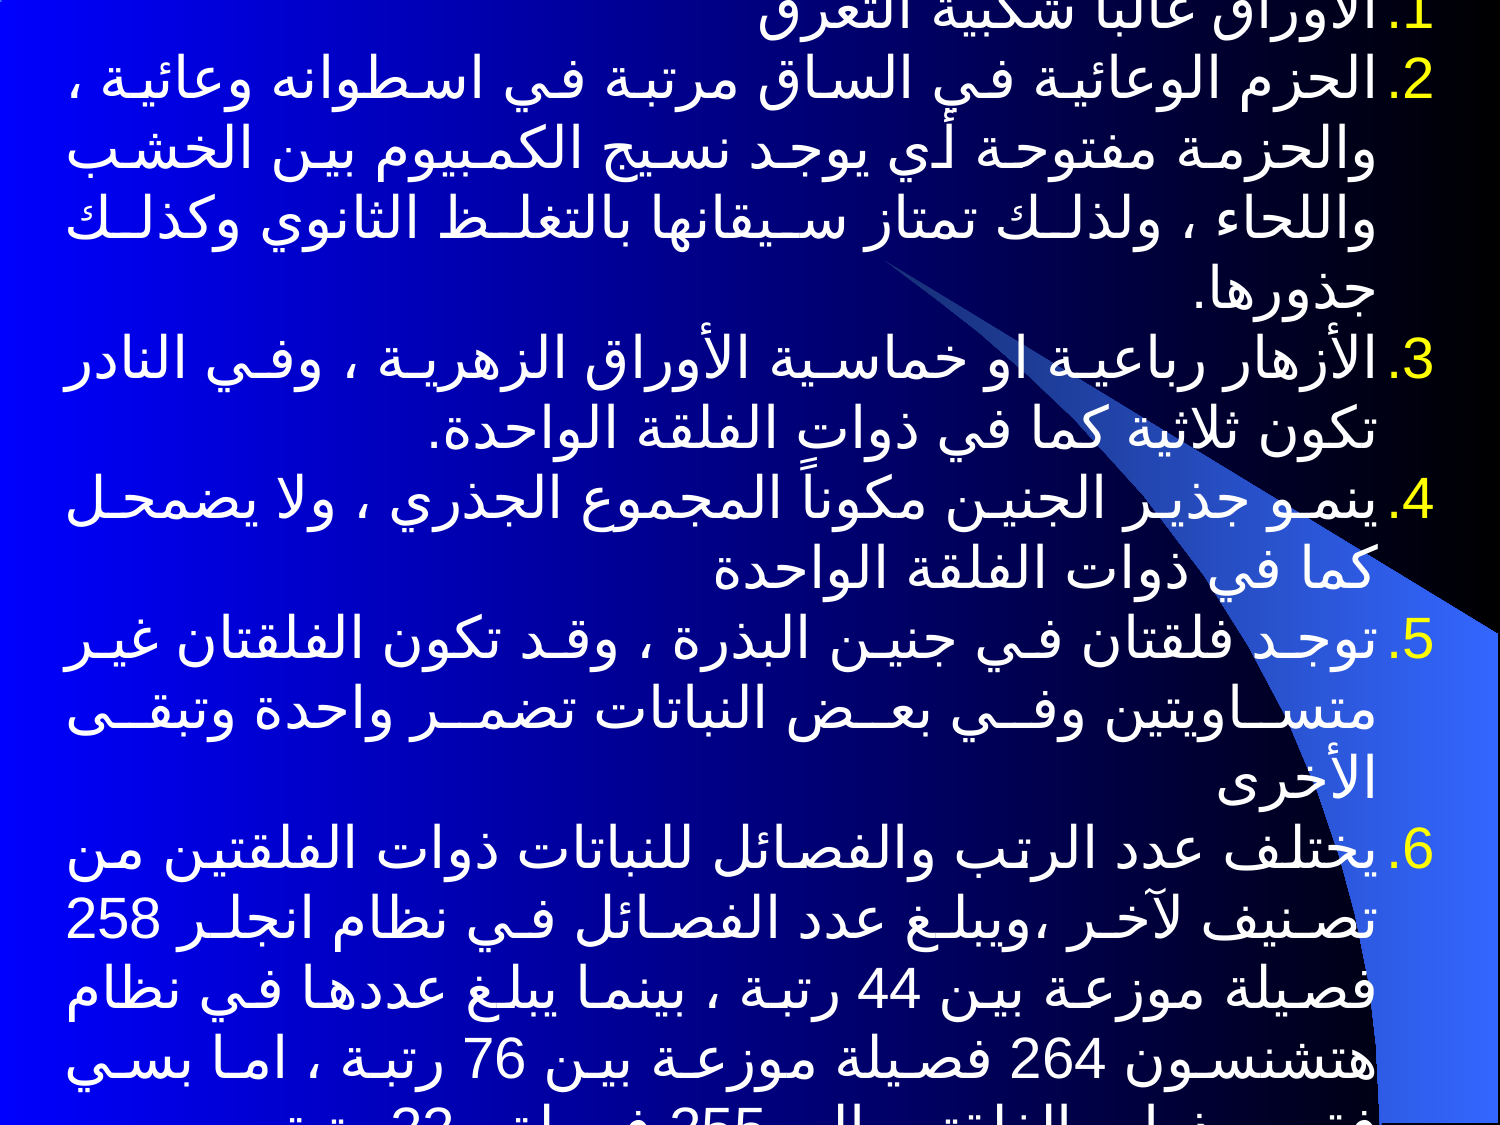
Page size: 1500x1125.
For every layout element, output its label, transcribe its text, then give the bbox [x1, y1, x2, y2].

text_box الأوراق غالباً شكبية التعرق الحزم الوعائية في الساق مرتبة في اسطوانه وعائية ، والحزمة مفتوحة أي يوجد نسيج الكمبيوم بين الخشب واللحاء ، ولذلك تمتاز سيقانها بالتغلظ الثانوي وكذلك جذورها. الأزهار رباعية او خماسية الأوراق الزهرية ، وفي النادر تكون ثلاثية كما في ذوات الفلقة الواحدة. ينمو جذير الجنين مكوناً المجموع الجذري ، ولا يضمحل كما في ذوات الفلقة الواحدة توجد فلقتان في جنين البذرة ، وقد تكون الفلقتان غير متساويتين وفي بعض النباتات تضمر واحدة وتبقى الأخرى يختلف عدد الرتب والفصائل للنباتات ذوات الفلقتين من تصنيف لآخر ،ويبلغ عدد الفصائل في نظام انجلر 258 فصيلة موزعة بين 44 رتبة ، بينما يبلغ عددها في نظام هتشنسون 264 فصيلة موزعة بين 76 رتبة ، اما بسي فقسم ذوات الفلقتين إلى 255 فصيلة ، 22 رتبة [50, 0, 1450, 1125]
